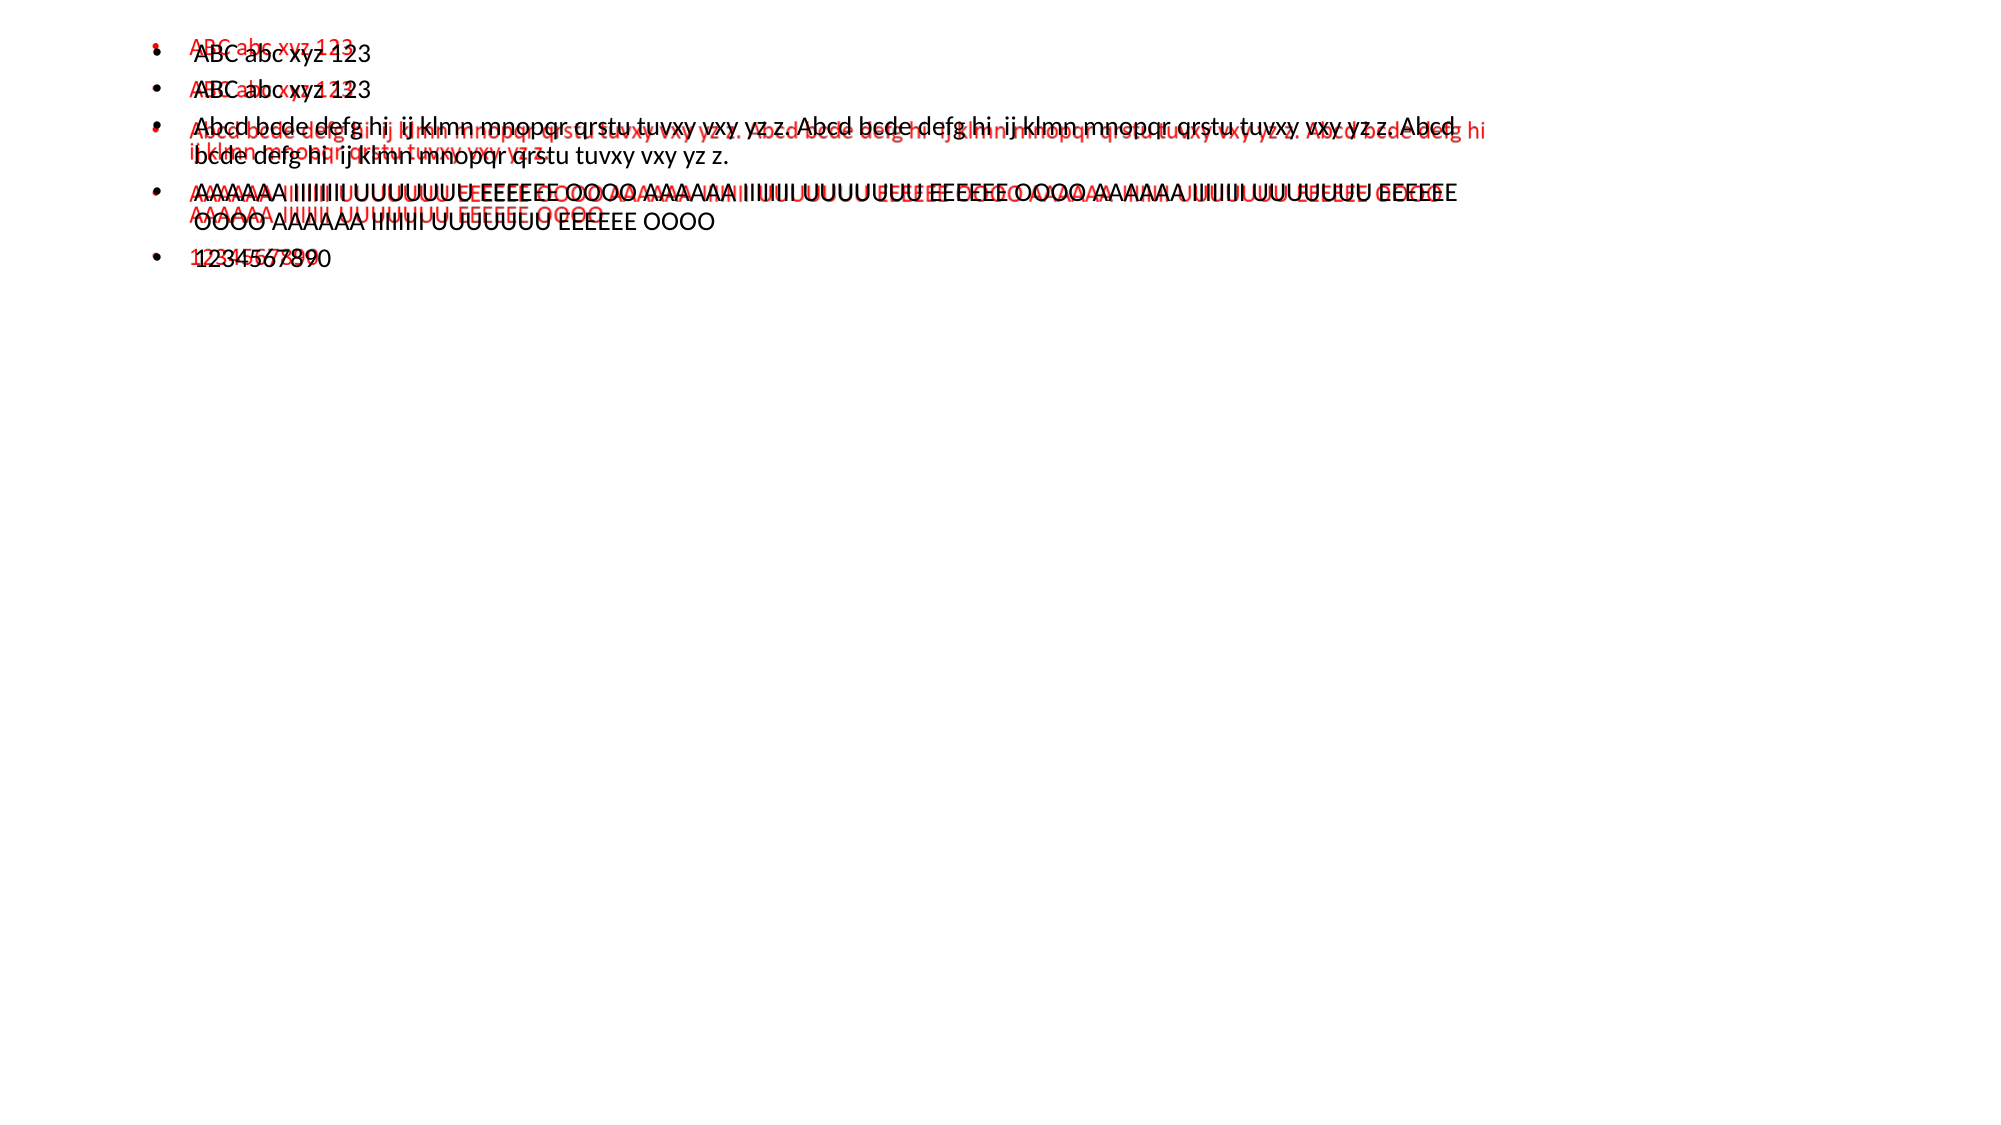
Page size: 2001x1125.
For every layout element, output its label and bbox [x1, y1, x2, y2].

picture [136, 24, 1515, 288]
